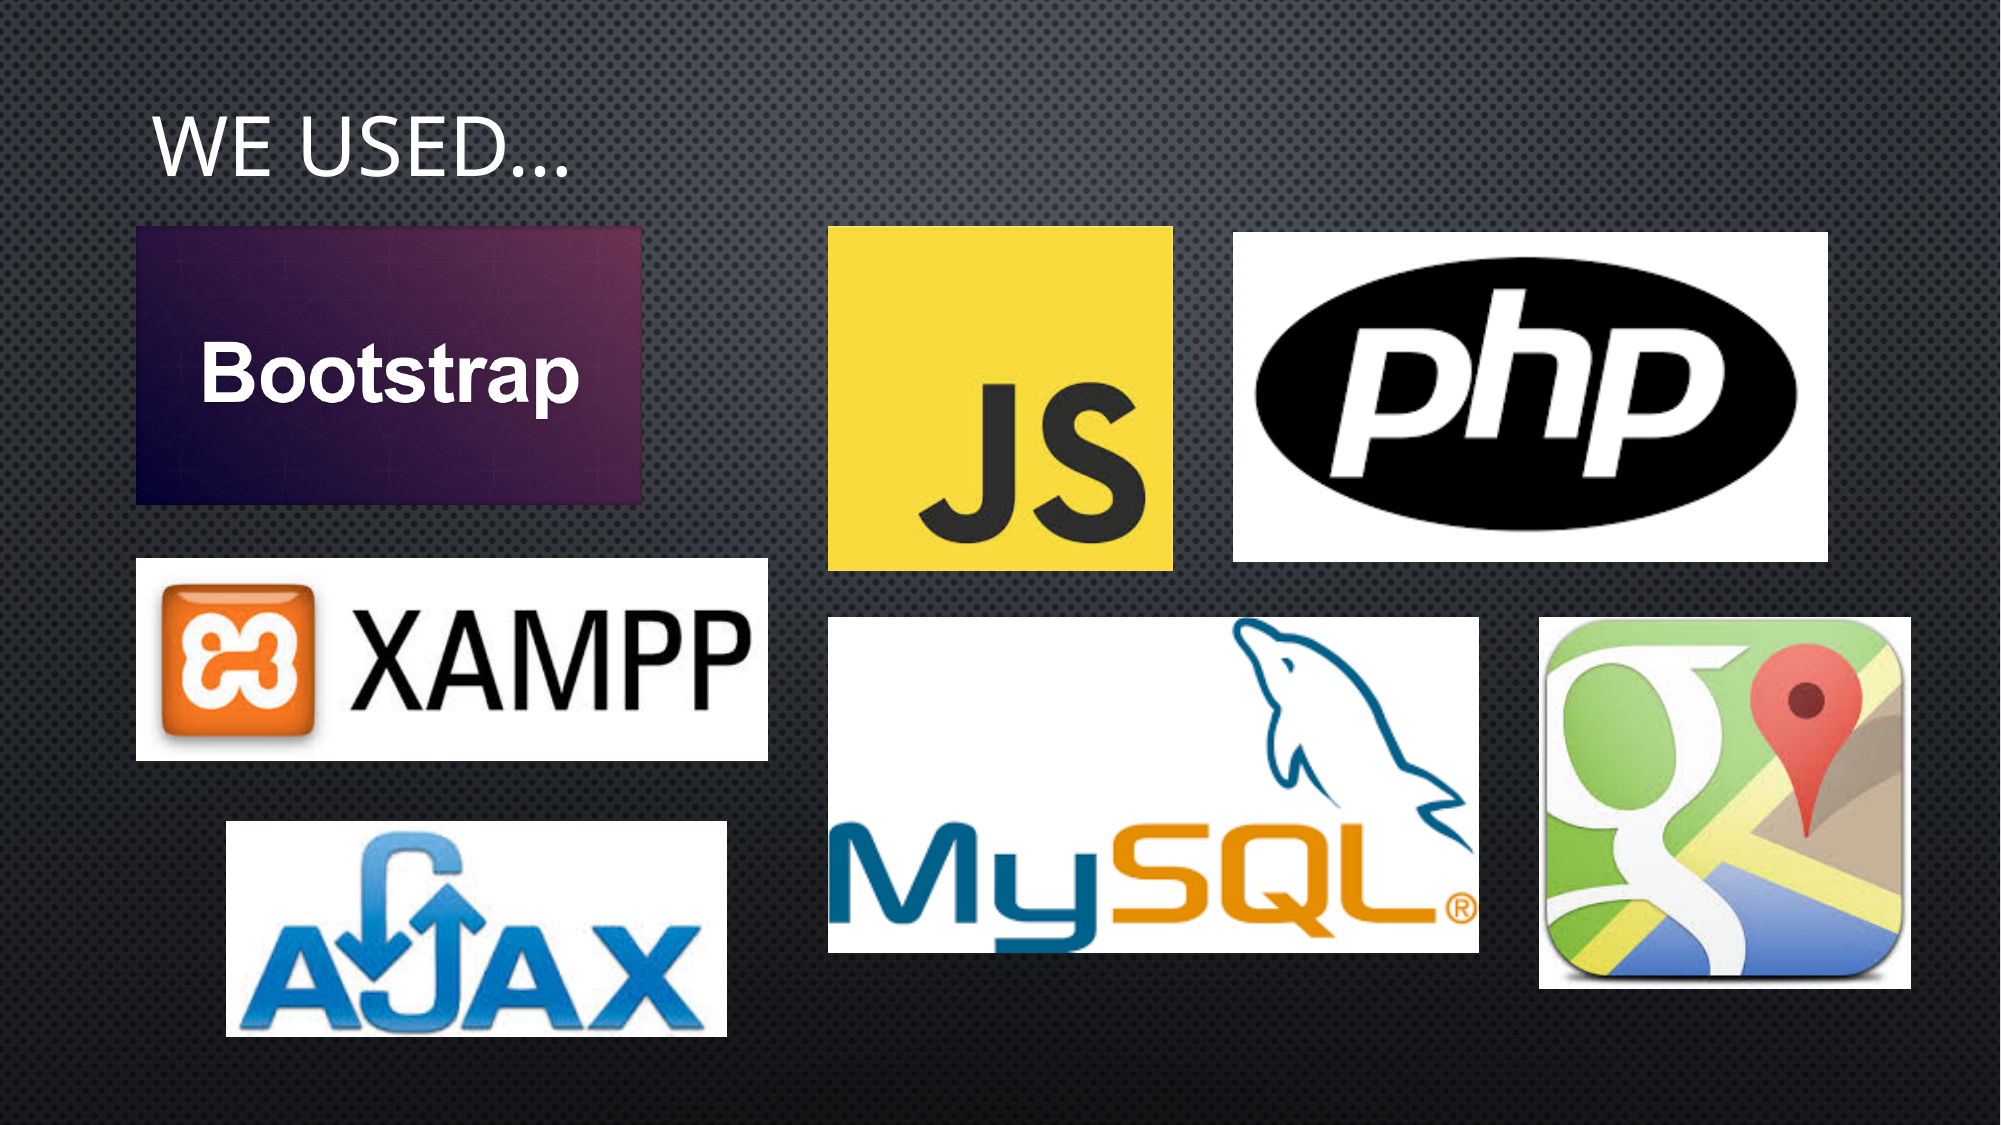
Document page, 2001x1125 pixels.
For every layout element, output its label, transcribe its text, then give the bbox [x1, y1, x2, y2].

picture [136, 226, 642, 505]
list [828, 226, 1173, 571]
picture [828, 617, 1479, 954]
picture [225, 821, 727, 1037]
picture [1233, 232, 1828, 563]
title We used… [136, 59, 1908, 227]
picture [1539, 617, 1911, 989]
picture [136, 558, 768, 762]
